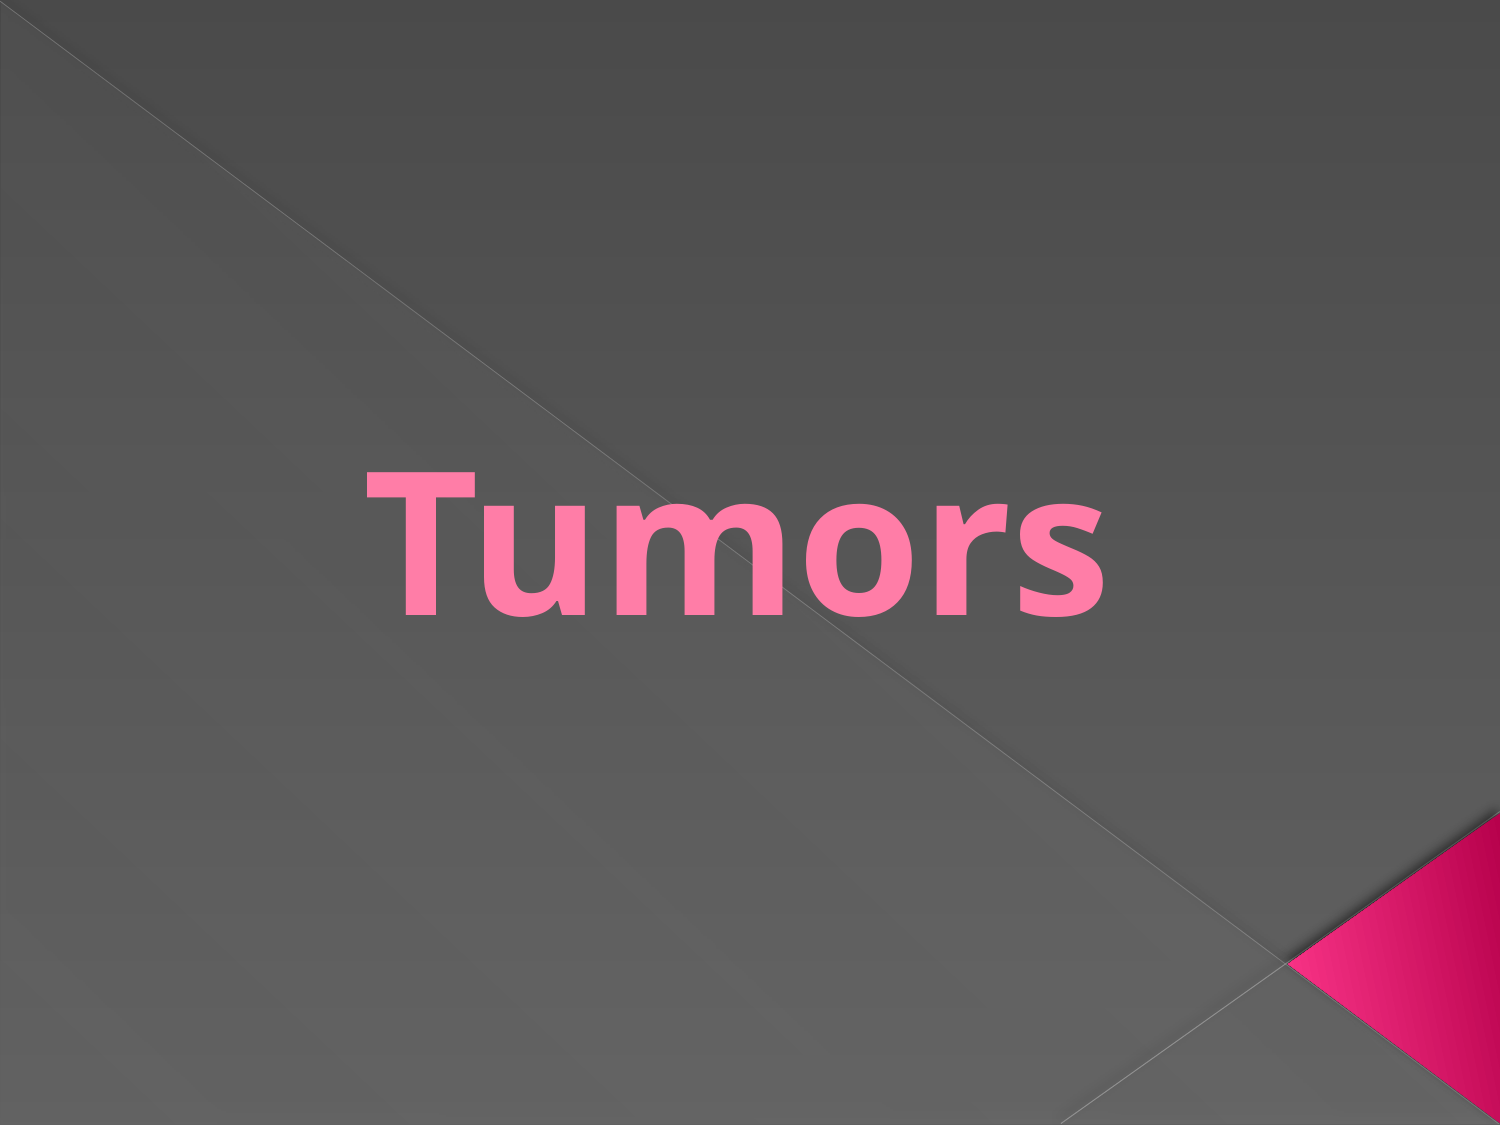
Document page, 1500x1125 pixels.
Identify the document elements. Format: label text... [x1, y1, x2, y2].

title Tumors [62, 224, 1386, 663]
